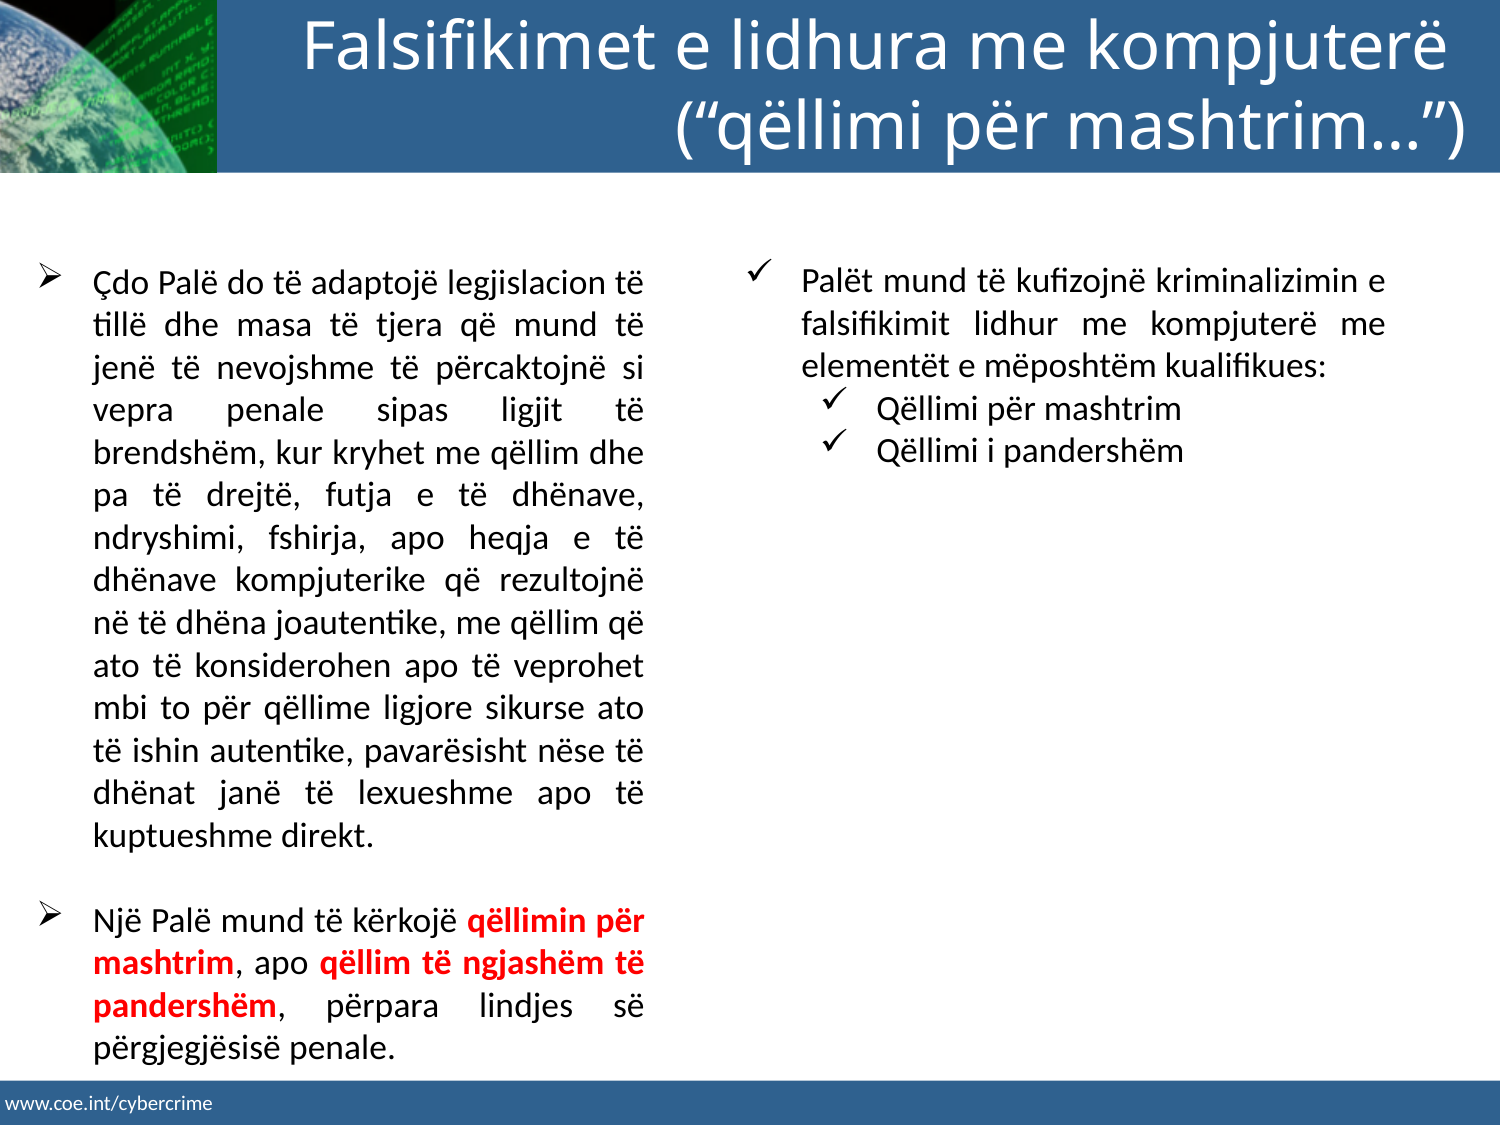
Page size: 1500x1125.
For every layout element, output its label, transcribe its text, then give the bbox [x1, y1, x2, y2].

picture [0, 0, 217, 173]
text_box Çdo Palë do të adaptojë legjislacion të tillë dhe masa të tjera që mund të jenë të nevojshme të përcaktojnë si vepra penale sipas ligjit të brendshëm, kur kryhet me qëllim dhe pa të drejtë, futja e të dhënave, ndryshimi, fshirja, apo heqja e të dhënave kompjuterike që rezultojnë në të dhëna joautentike, me qëllim që ato të konsiderohen apo të veprohet mbi to për qëllime ligjore sikurse ato të ishin autentike, pavarësisht nëse të dhënat janë të lexueshme apo të kuptueshme direkt. Një Palë mund të kërkojë qëllimin për mashtrim, apo qëllim të ngjashëm të pandershëm, përpara lindjes së përgjegjësisë penale. [21, 251, 660, 1075]
text_box Falsifikimet e lidhura me kompjuterë (“qëllimi për mashtrim…”) [230, 0, 1483, 171]
text_box Palët mund të kufizojnë kriminalizimin e falsifikimit lidhur me kompjuterë me elementët e mëposhtëm kualifikues: Qëllimi për mashtrim Qëllimi i pandershëm [730, 249, 1402, 477]
